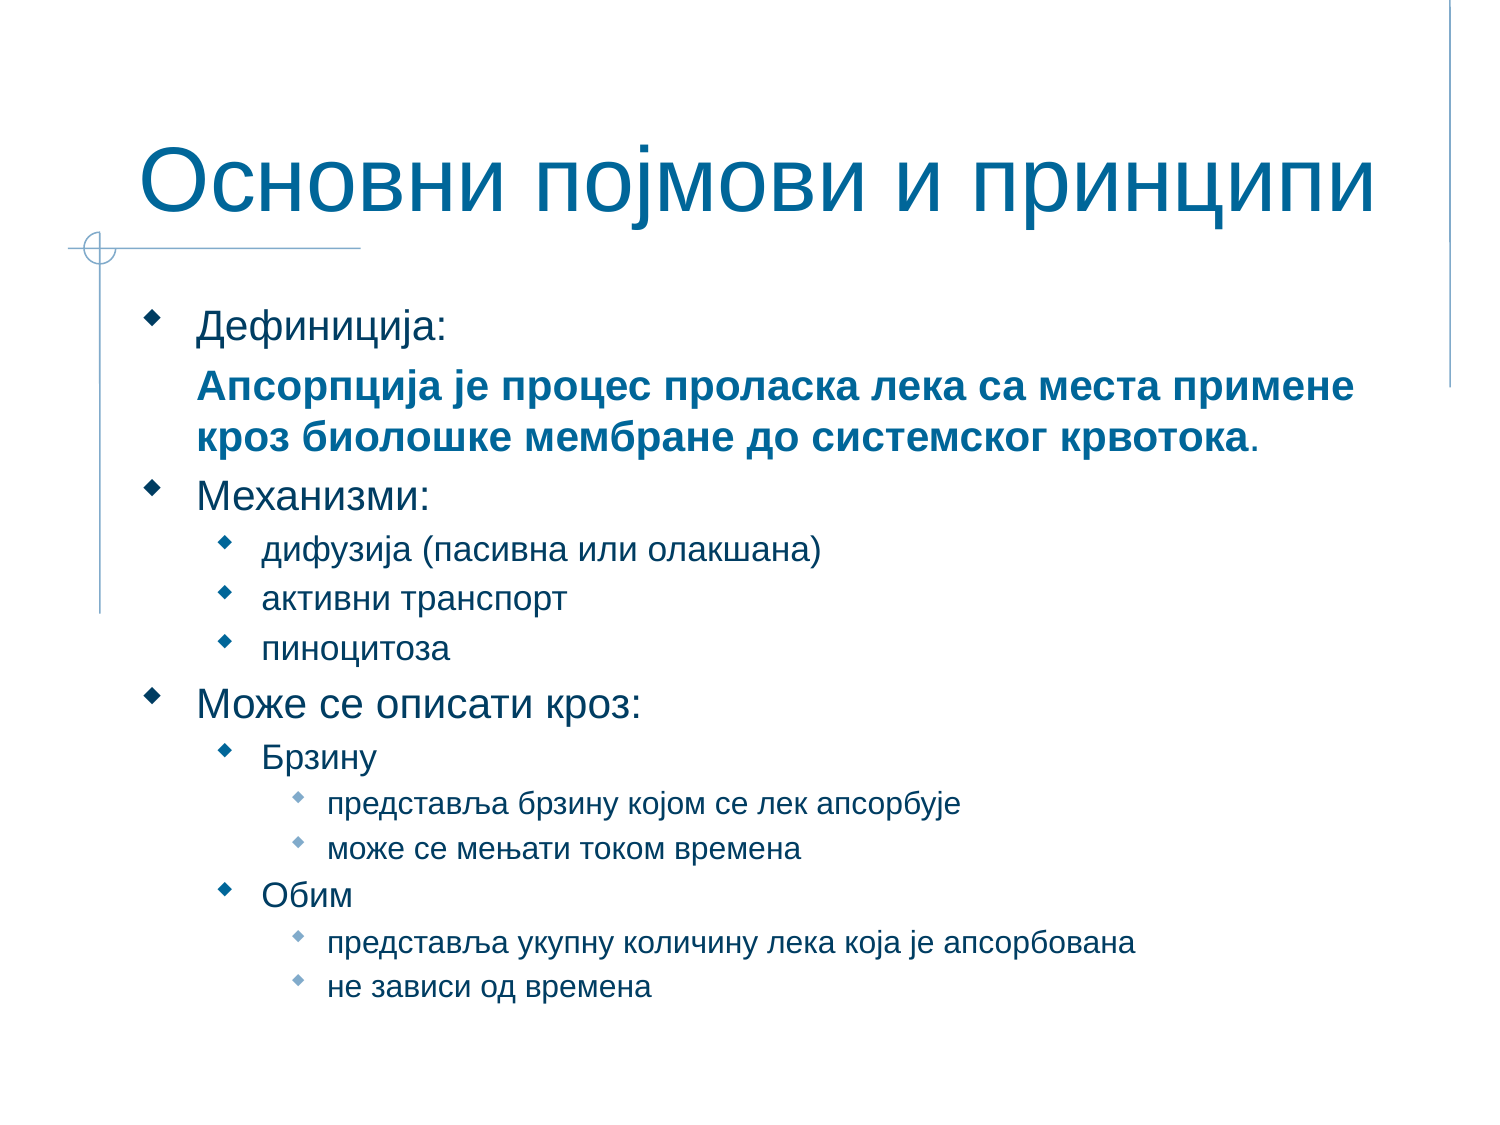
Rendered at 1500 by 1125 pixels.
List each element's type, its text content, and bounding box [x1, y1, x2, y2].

list Дефиниција: Апсорпција је процес проласка лека са места примене кроз биолошке мембране до системског крвотока. Механизми: дифузија (пасивна или олакшана) активни транспорт пиноцитоза Може се описати кроз: Брзину представља брзину којом се лек апсорбује може се мењати током времена Обим представља укупну количину лека која је апсорбована не зависи од времена [124, 290, 1400, 1026]
title Основни појмови и принципи [123, 49, 1400, 238]
